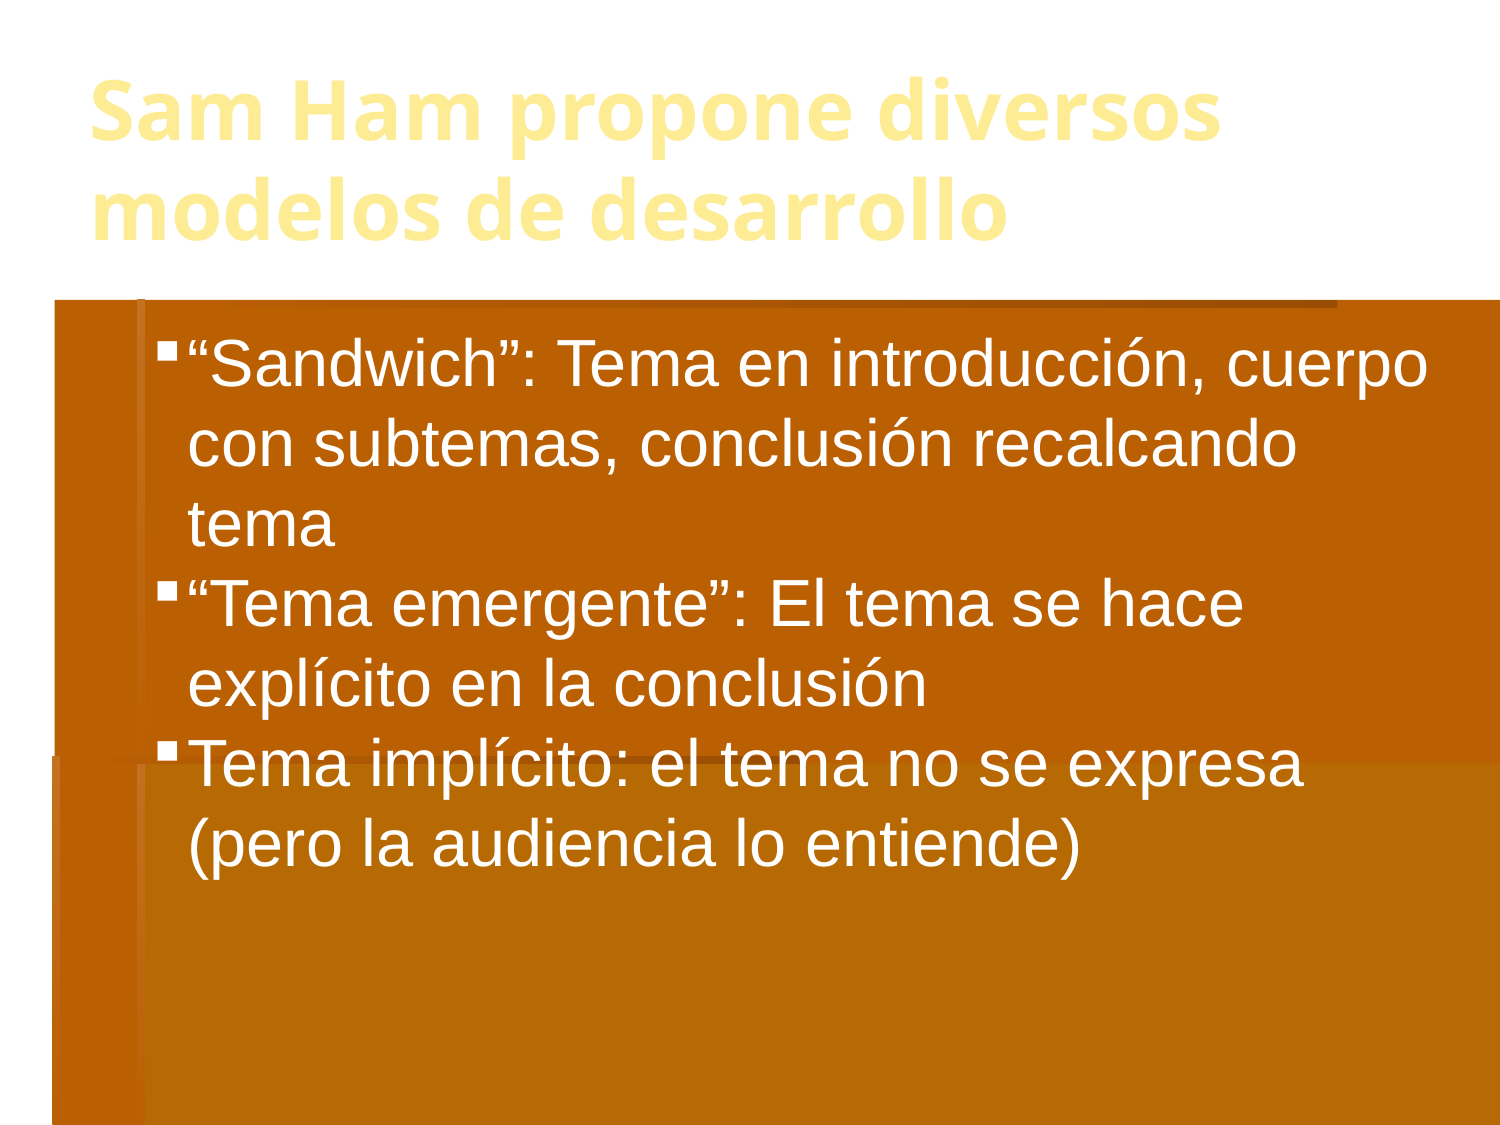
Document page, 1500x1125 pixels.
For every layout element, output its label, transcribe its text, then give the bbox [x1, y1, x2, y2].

text_box “Sandwich”: Tema en introducción, cuerpo con subtemas, conclusión recalcando tema “Tema emergente”: El tema se hace explícito en la conclusión Tema implícito: el tema no se expresa (pero la audiencia lo entiende) [137, 312, 1451, 1000]
text_box Sam Ham propone diversos modelos de desarrollo [75, 40, 1451, 275]
